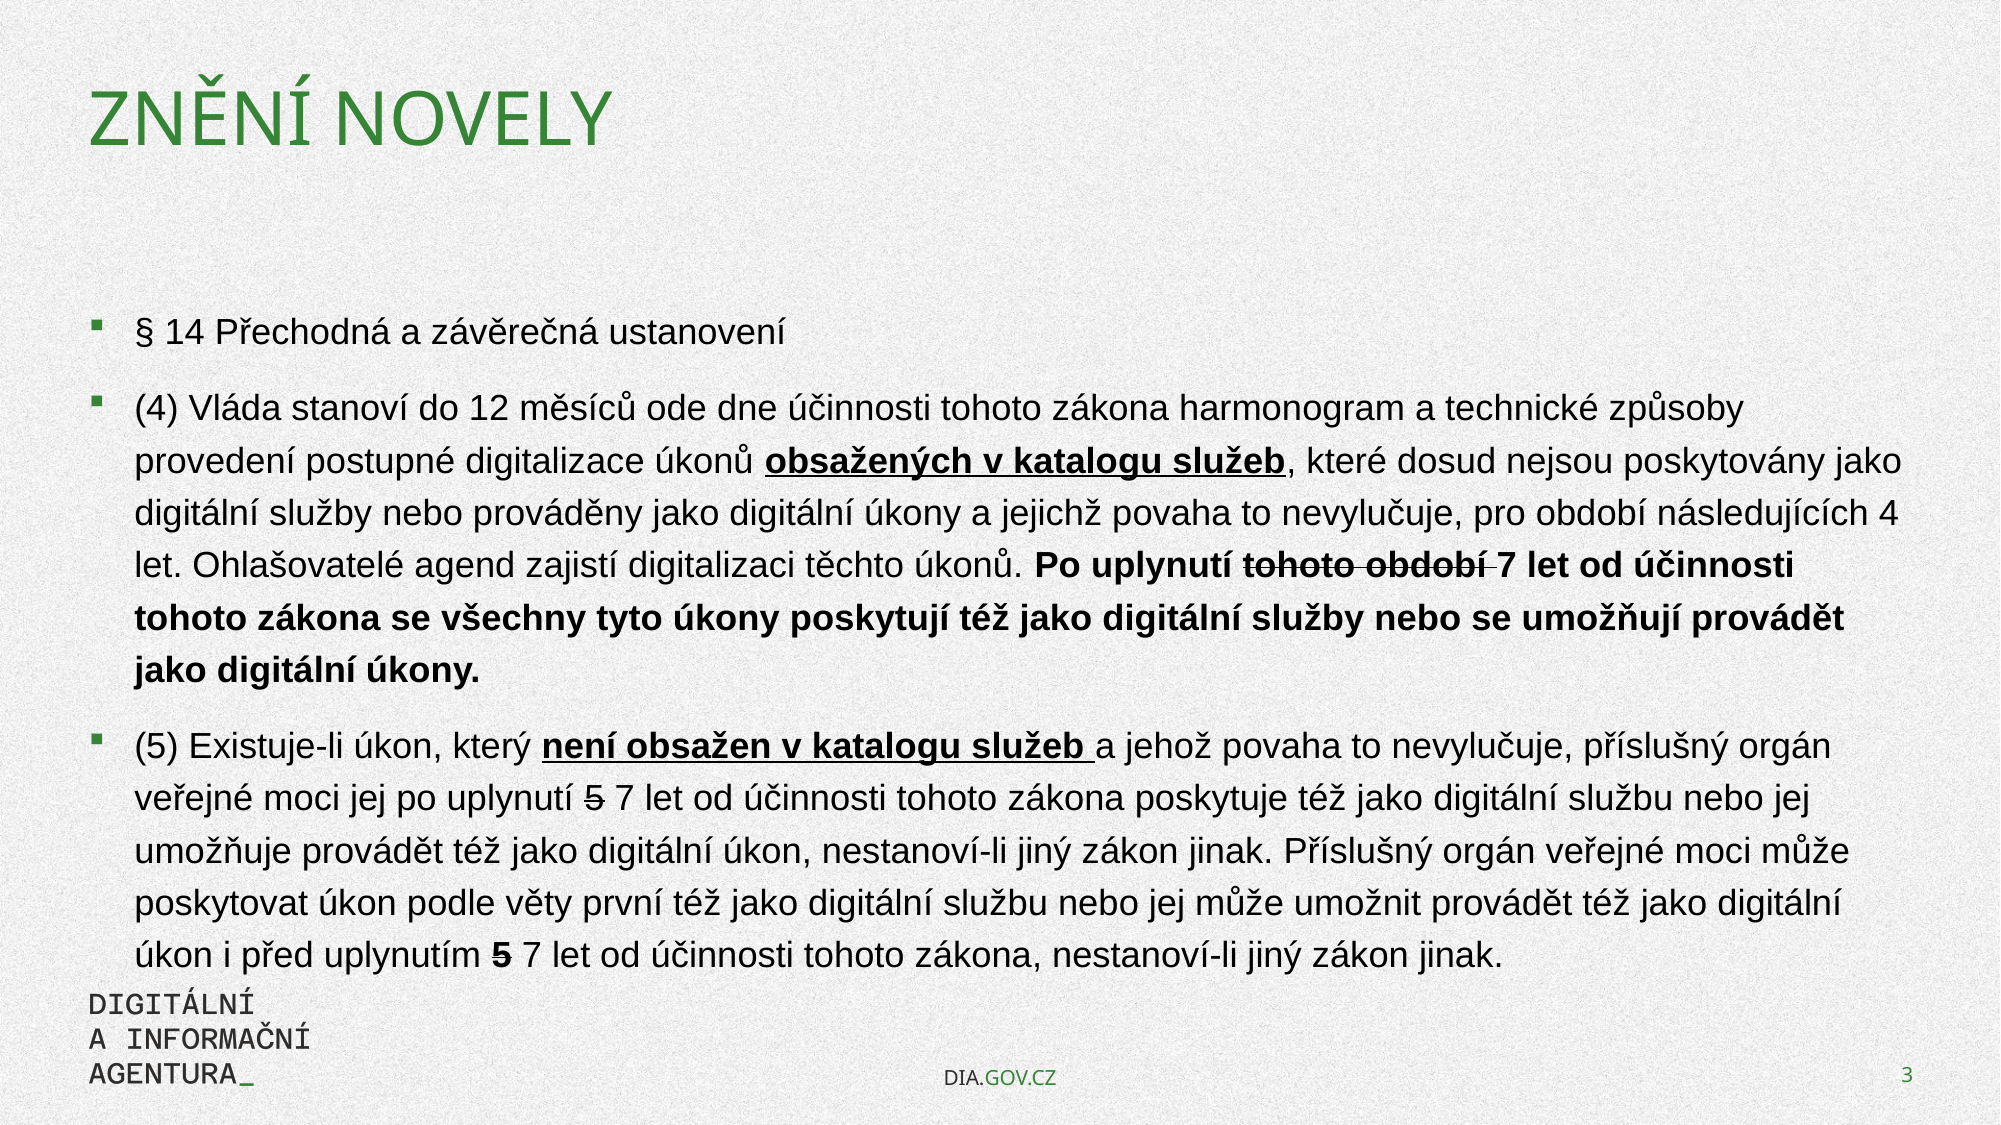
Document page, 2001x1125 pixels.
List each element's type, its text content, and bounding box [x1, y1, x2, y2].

title Znění novely [88, 70, 1912, 284]
footer DIA.GOV.CZ [558, 1037, 1442, 1098]
picture [0, 0, 2001, 1125]
list § 14 Přechodná a závěrečná ustanovení (4) Vláda stanoví do 12 měsíců ode dne účinnosti tohoto zákona harmonogram a technické způsoby provedení postupné digitalizace úkonů obsažených v katalogu služeb, které dosud nejsou poskytovány jako digitální služby nebo prováděny jako digitální úkony a jejichž povaha to nevylučuje, pro období následujících 4 let. Ohlašovatelé agend zajistí digitalizaci těchto úkonů. Po uplynutí tohoto období 7 let od účinnosti tohoto zákona se všechny tyto úkony poskytují též jako digitální služby nebo se umožňují provádět jako digitální úkony. (5) Existuje-li úkon, který není obsažen v katalogu služeb a jehož povaha to nevylučuje, příslušný orgán veřejné moci jej po uplynutí 5 7 let od účinnosti tohoto zákona poskytuje též jako digitální službu nebo jej umožňuje provádět též jako digitální úkon, nestanoví-li jiný zákon jinak. Příslušný orgán veřejné moci může poskytovat úkon podle věty první též jako digitální službu nebo jej může umožnit provádět též jako digitální úkon i před uplynutím 5 7 let od účinnosti tohoto zákona, nestanoví-li jiný zákon jinak. [88, 299, 1912, 980]
slide_number 3 [1612, 1037, 1928, 1098]
